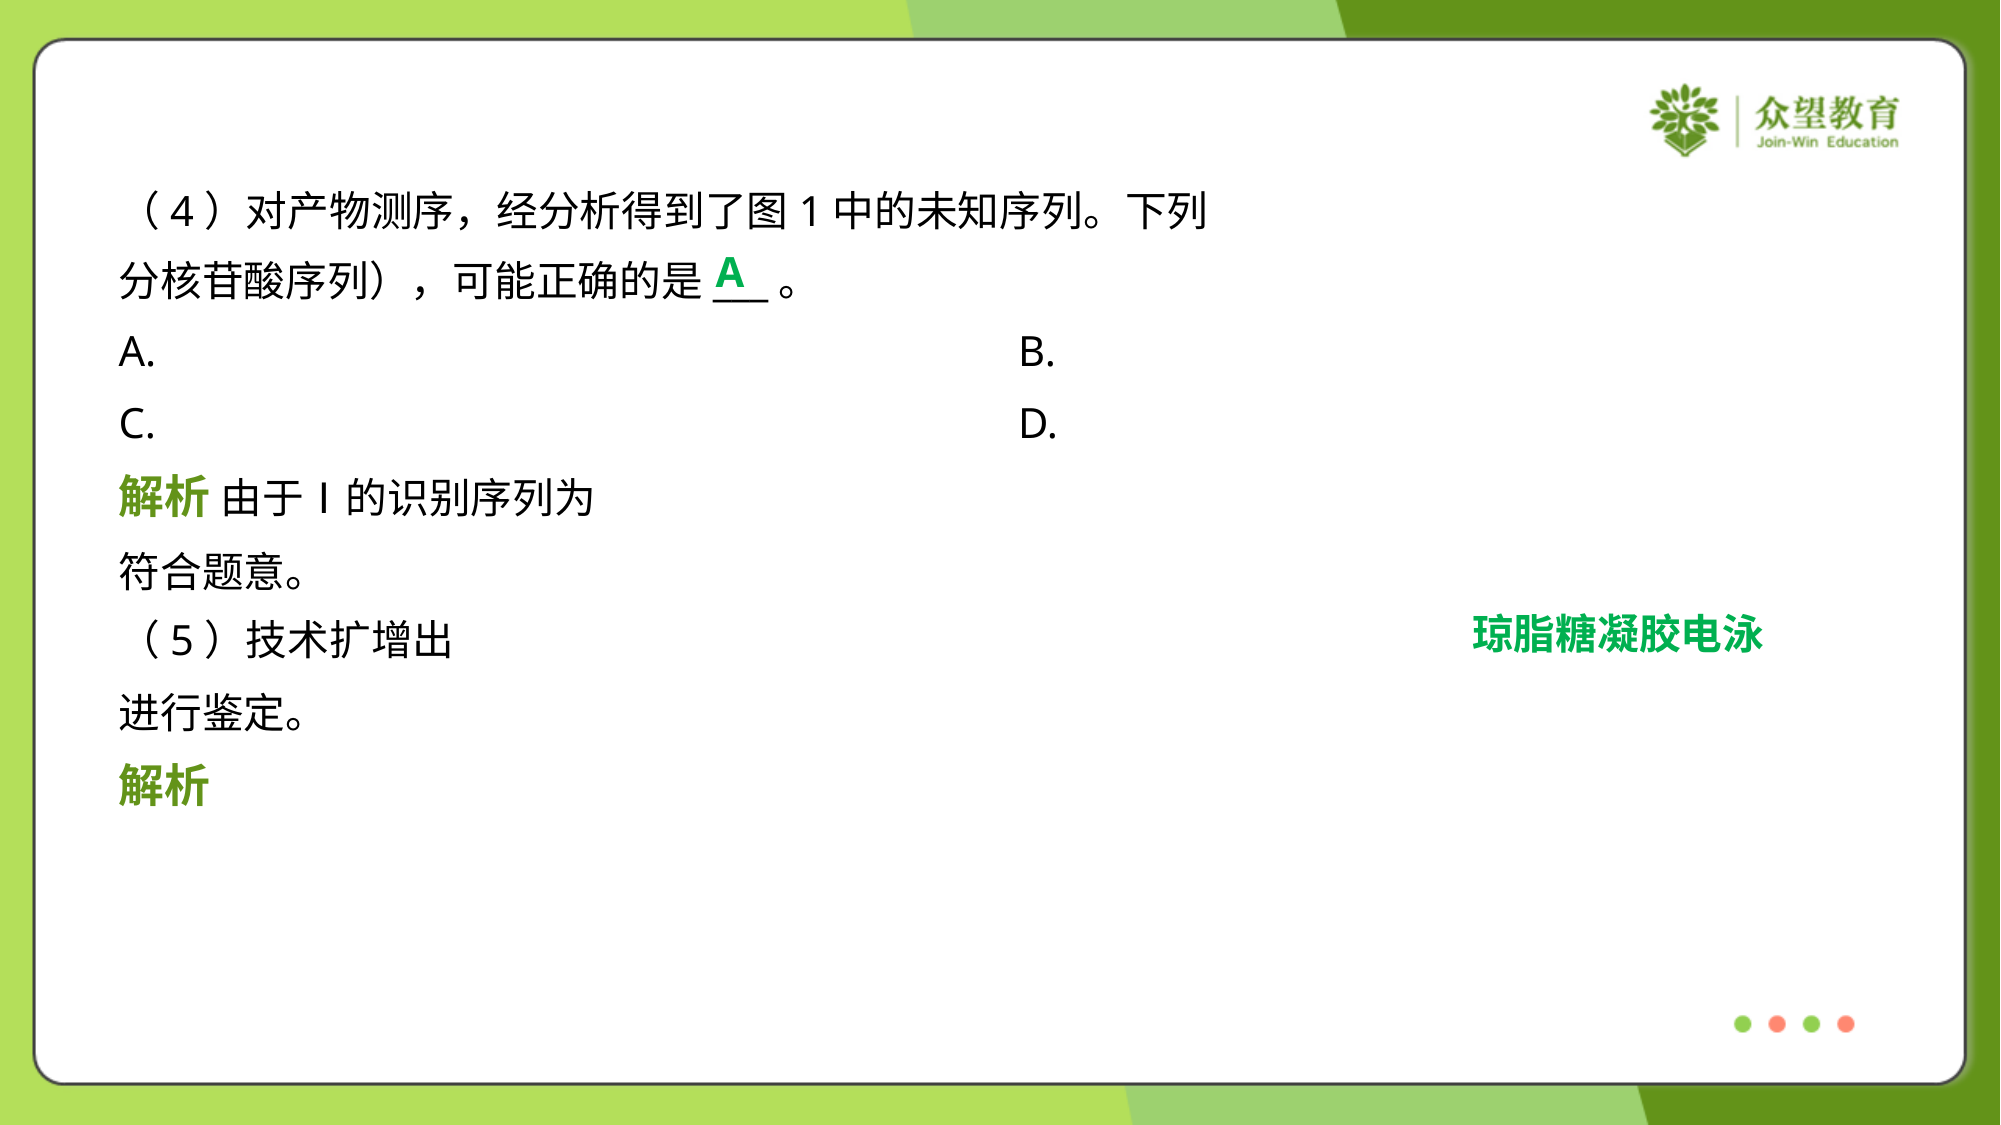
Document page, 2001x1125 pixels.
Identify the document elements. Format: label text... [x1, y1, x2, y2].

text_box 琼脂糖凝胶电泳 [1457, 582, 1780, 650]
text_box A [699, 224, 761, 289]
picture [0, 0, 2000, 1125]
